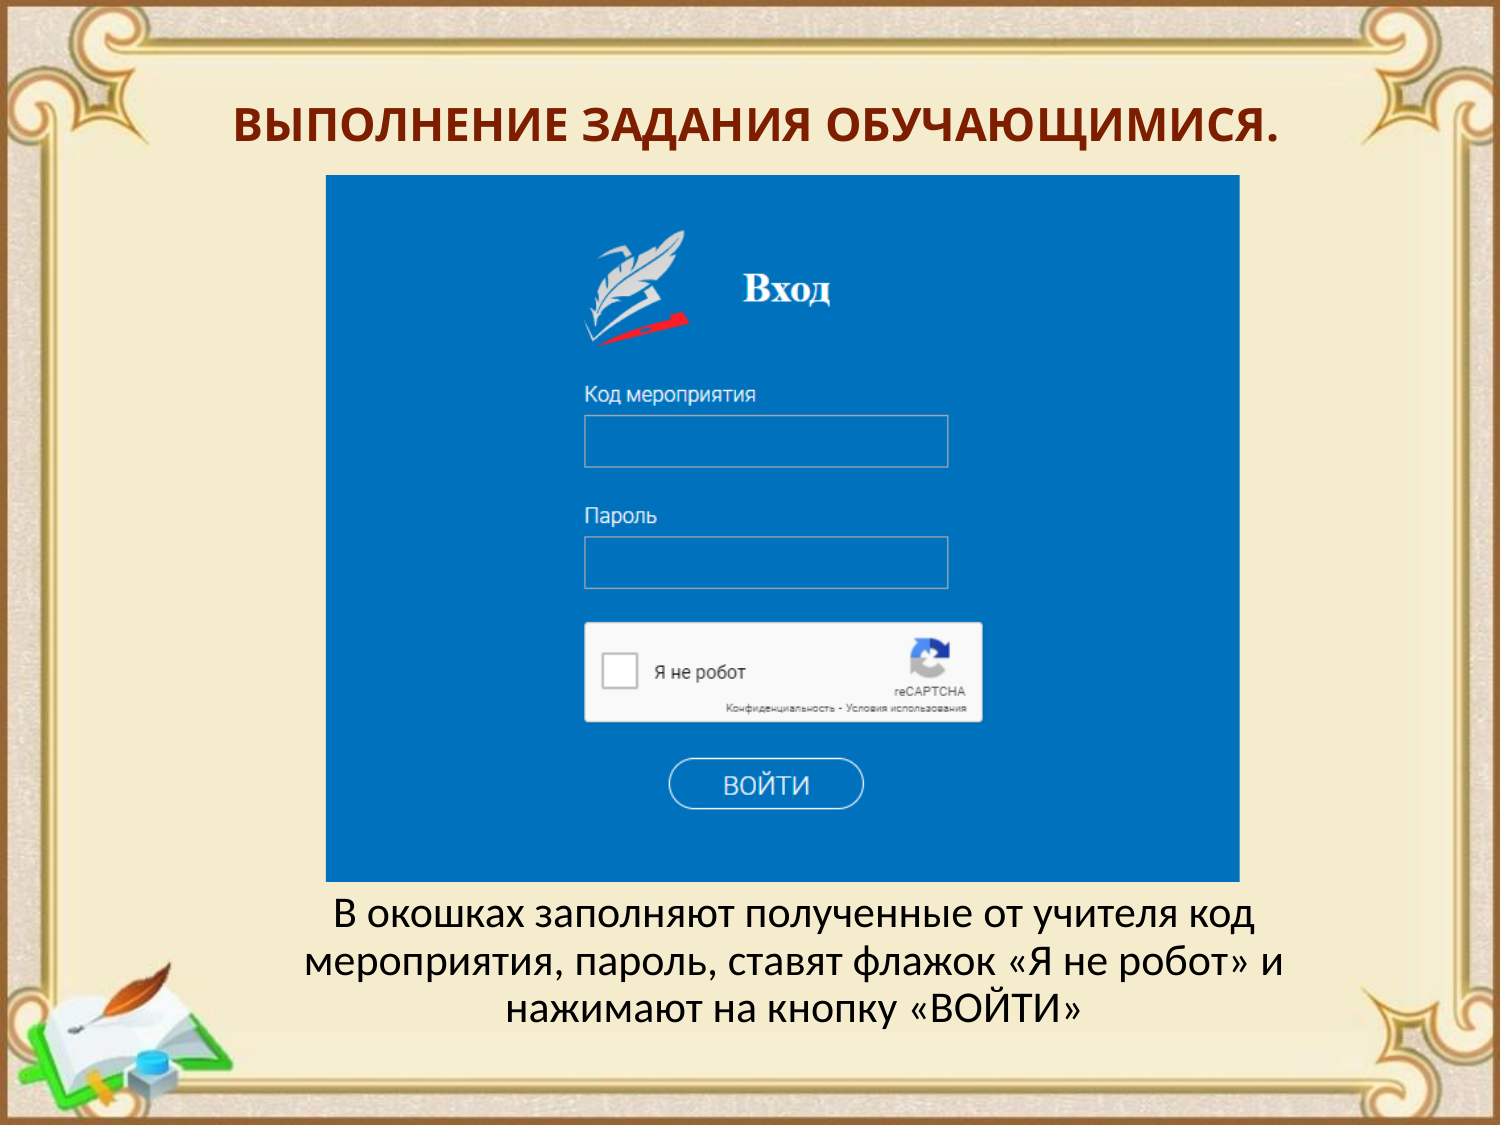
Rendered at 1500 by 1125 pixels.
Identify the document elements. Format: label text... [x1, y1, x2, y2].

title ВЫПОЛНЕНИЕ ЗАДАНИЯ ОБУЧАЮЩИМИСЯ. [124, 57, 1388, 159]
list В окошках заполняют полученные от учителя код мероприятия, пароль, ставят флажок «Я не робот» и нажимают на кнопку «ВОЙТИ» [222, 882, 1368, 1040]
picture [0, 0, 1500, 1125]
